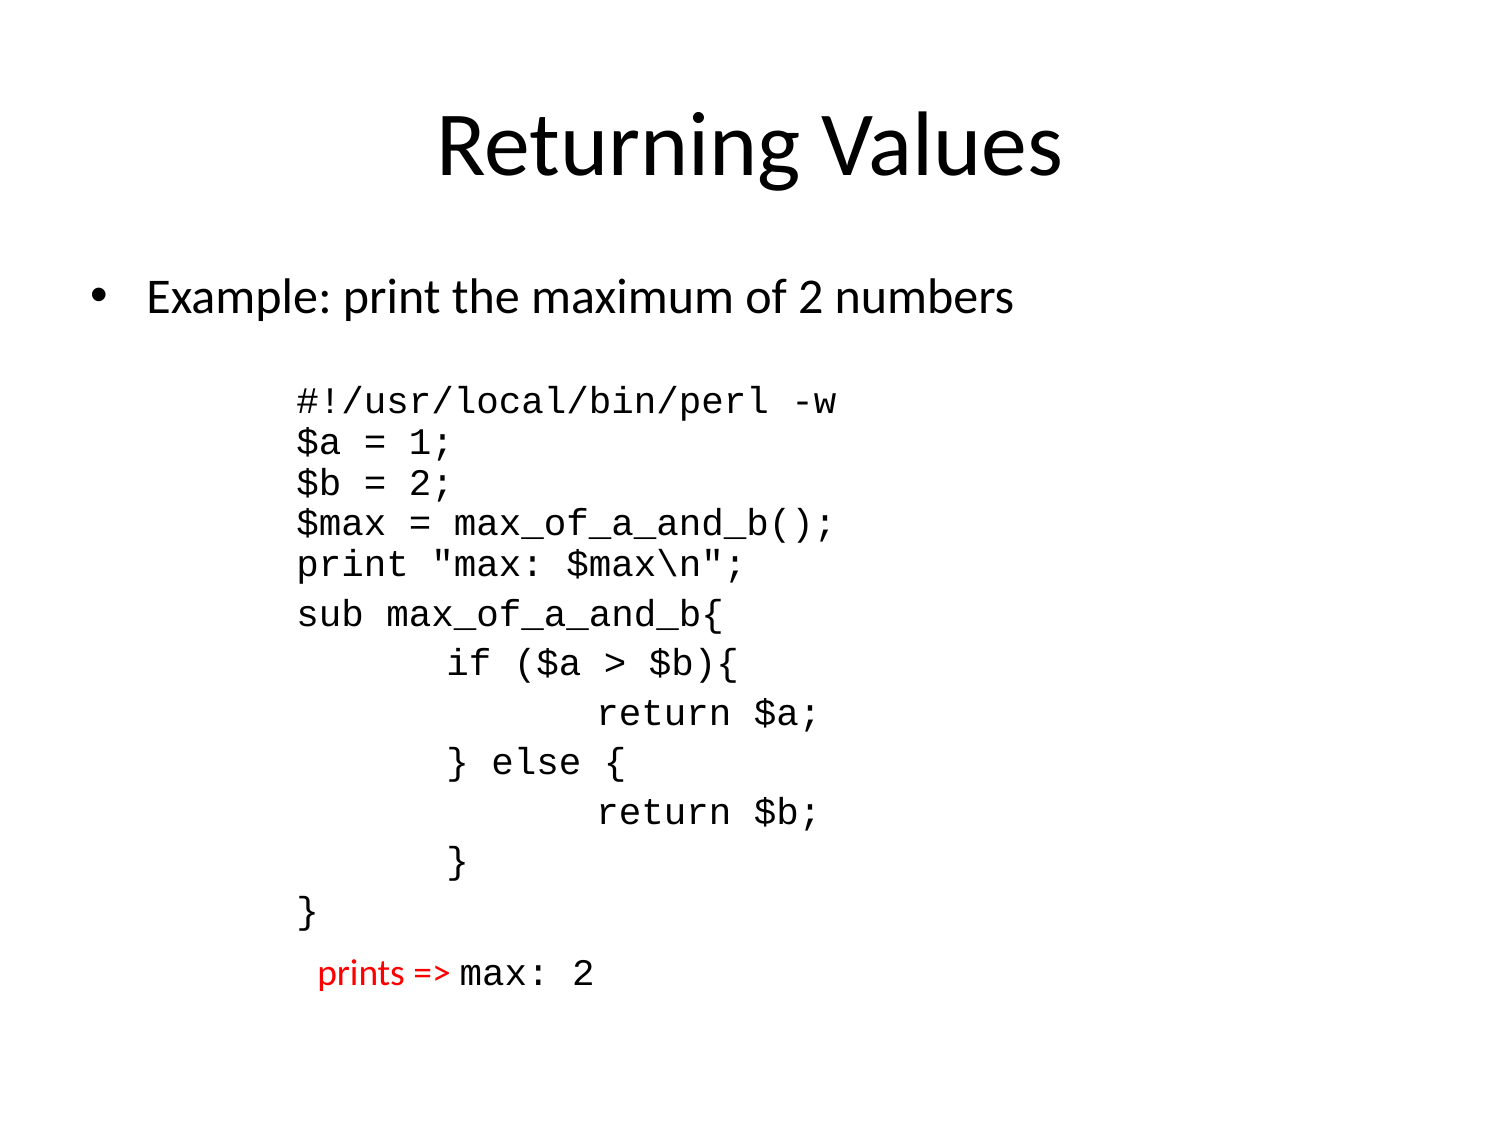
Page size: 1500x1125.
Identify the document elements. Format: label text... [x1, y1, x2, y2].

list Example: print the maximum of 2 numbers #!/usr/local/bin/perl -w $a = 1; $b = 2; $max = max_of_a_and_b(); print "max: $max\n"; sub max_of_a_and_b{ if ($a > $b){ return $a; } else { return $b; } } [75, 262, 1425, 1005]
title Returning Values [75, 45, 1425, 233]
text_box prints => max: 2 [2, 945, 610, 1001]
